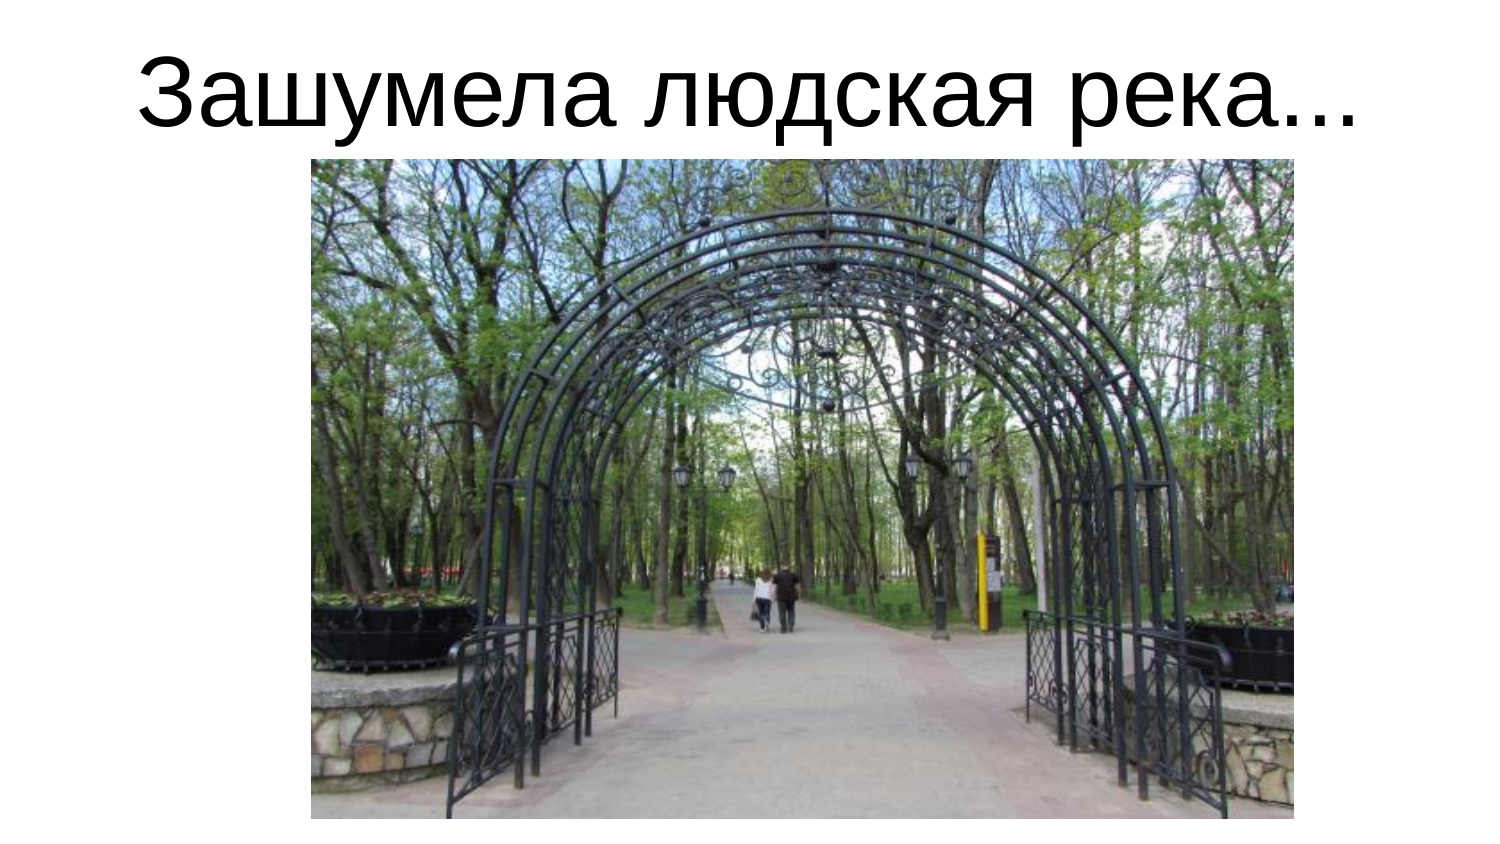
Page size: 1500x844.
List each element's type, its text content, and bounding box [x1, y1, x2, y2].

text_box Зашумела людская река... [51, 11, 1449, 159]
picture [310, 158, 1294, 819]
